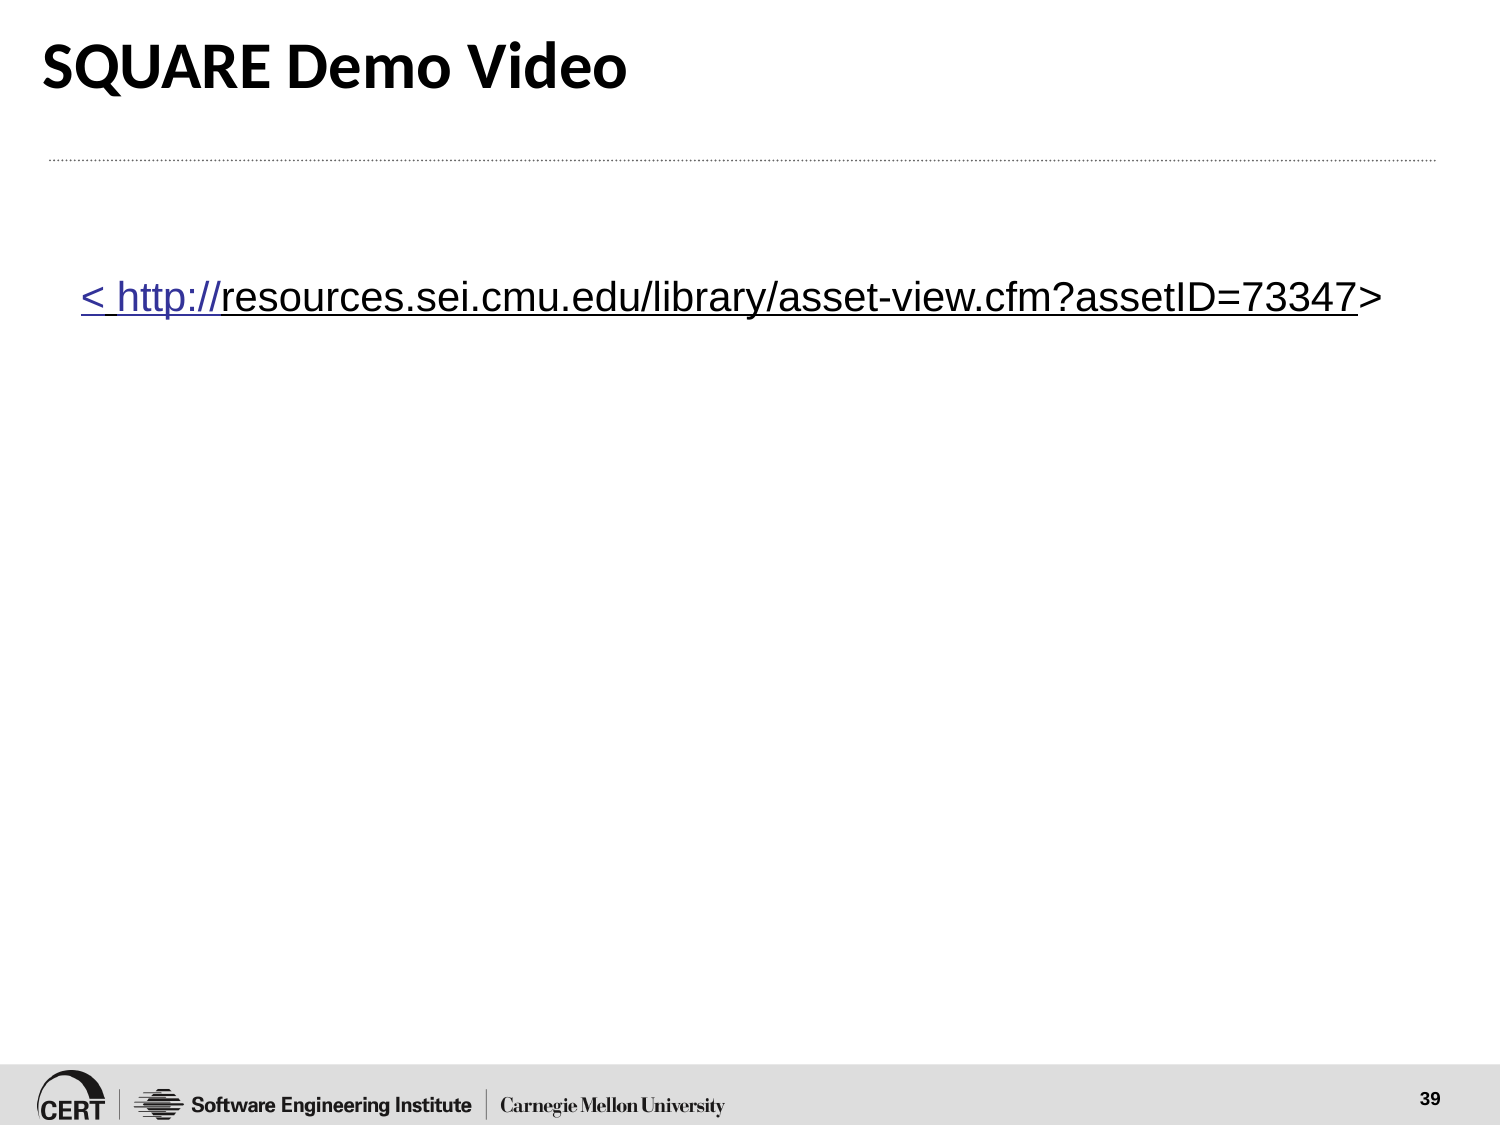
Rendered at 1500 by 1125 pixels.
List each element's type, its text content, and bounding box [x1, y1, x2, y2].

text_box < http://resources.sei.cmu.edu/library/asset-view.cfm?assetID=73347> [66, 262, 1398, 328]
text_box [50, 187, 1438, 1026]
title SQUARE Demo Video [42, 37, 1434, 155]
picture [37, 1069, 725, 1122]
